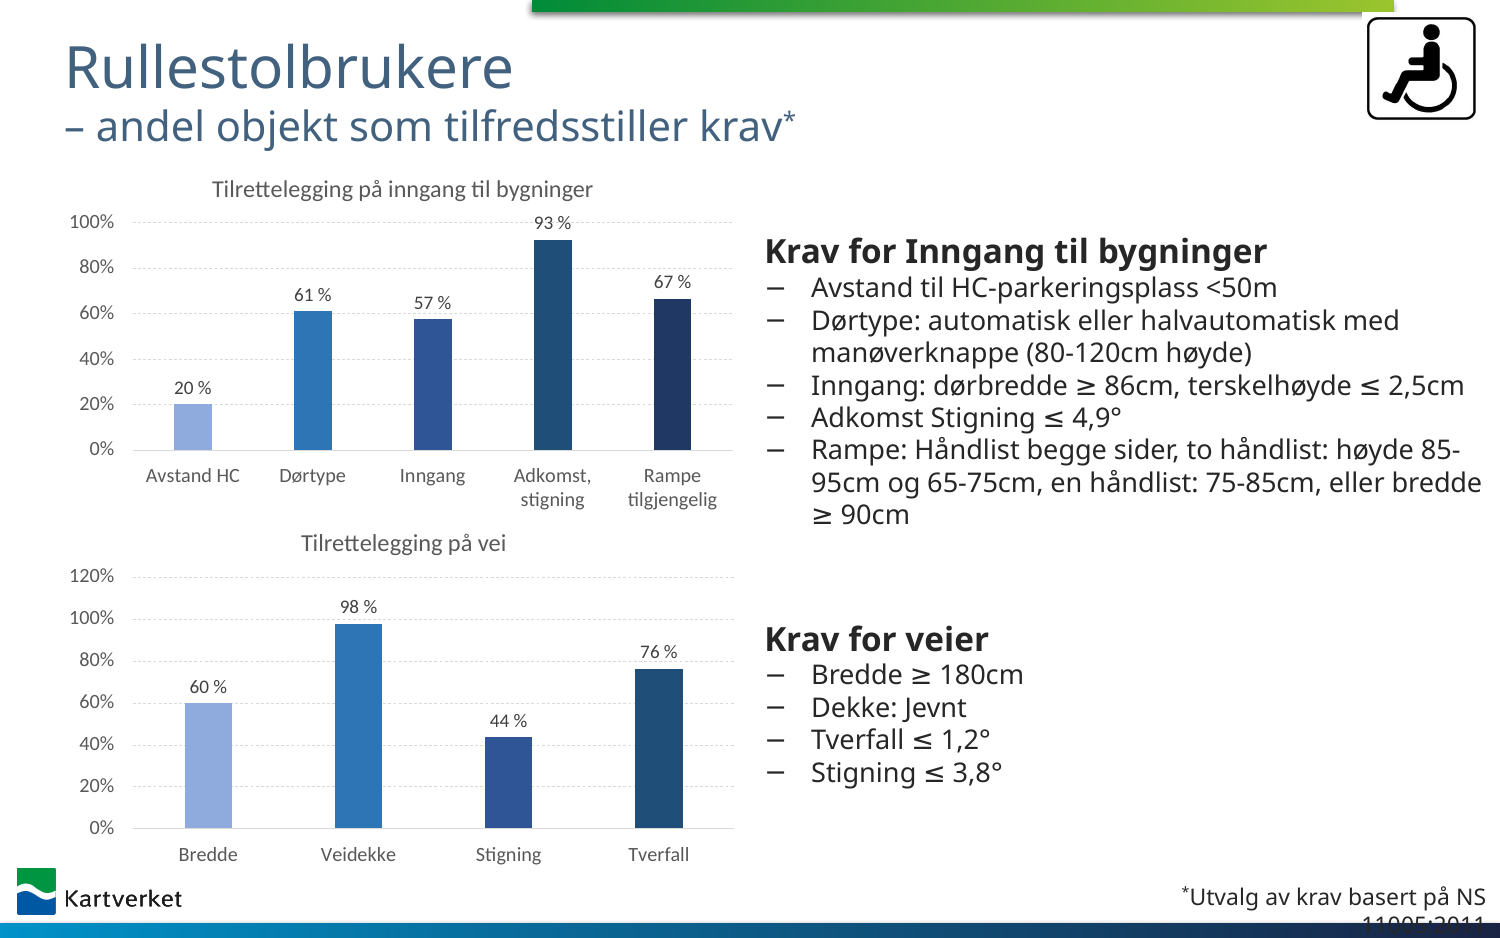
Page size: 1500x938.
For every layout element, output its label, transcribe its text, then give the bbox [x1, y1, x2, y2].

picture [62, 520, 746, 874]
picture [1362, 12, 1481, 126]
picture [62, 166, 744, 519]
text_box Krav for Inngang til bygninger Avstand til HC-parkeringsplass <50m Dørtype: automatisk eller halvautomatisk med manøverknappe (80-120cm høyde) Inngang: dørbredde ≥ 86cm, terskelhøyde ≤ 2,5cm Adkomst Stigning ≤ 4,9° Rampe: Håndlist begge sider, to håndlist: høyde 85-95cm og 65-75cm, en håndlist: 75-85cm, eller bredde ≥ 90cm [749, 223, 1500, 538]
text_box *Utvalg av krav basert på NS 11005:2011 [1068, 873, 1500, 938]
text_box Rullestolbrukere – andel objekt som tilfredsstiller krav* [49, 25, 1431, 158]
text_box Krav for veier Bredde ≥ 180cm Dekke: Jevnt Tverfall ≤ 1,2° Stigning ≤ 3,8° [749, 610, 1500, 795]
